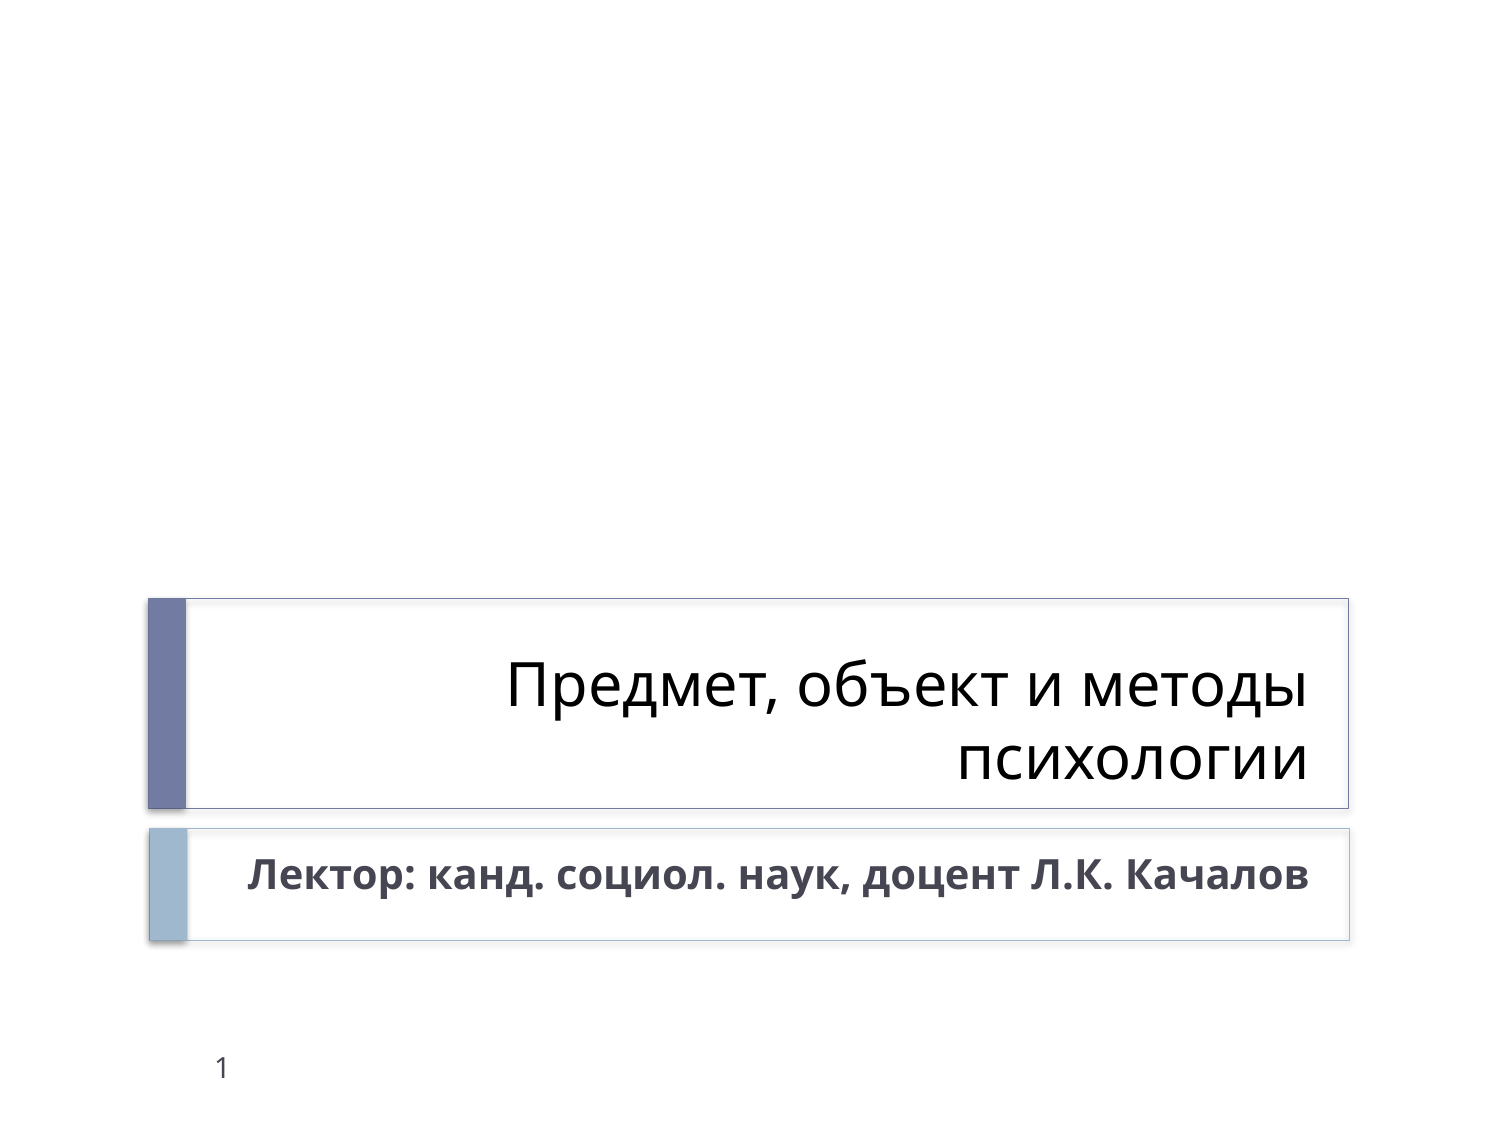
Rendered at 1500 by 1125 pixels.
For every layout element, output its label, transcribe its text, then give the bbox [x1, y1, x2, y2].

slide_number 1 [199, 1042, 400, 1103]
title Предмет, объект и методы психологии [200, 637, 1325, 800]
subtitle Лектор: канд. социол. наук, доцент Л.К. Качалов [200, 840, 1325, 929]
